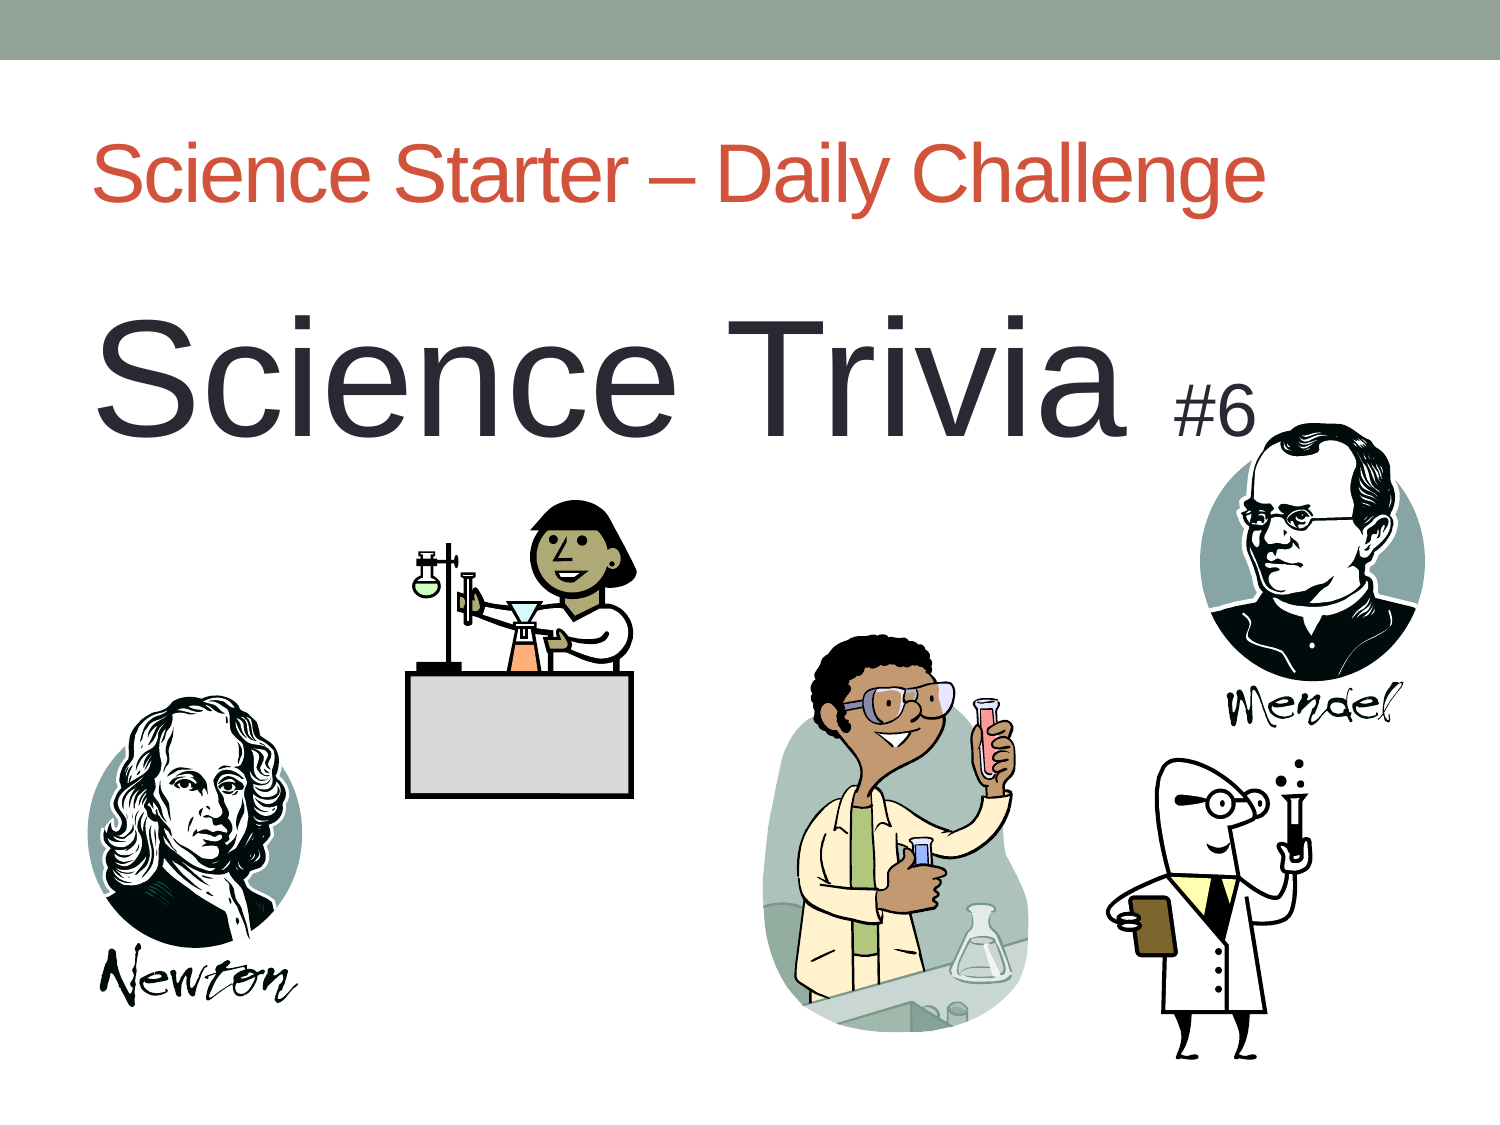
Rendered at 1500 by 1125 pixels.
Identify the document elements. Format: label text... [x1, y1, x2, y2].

title Science Starter – Daily Challenge [75, 87, 1425, 250]
list Science Trivia #6 [75, 262, 1425, 1063]
picture [404, 499, 642, 799]
picture [762, 630, 1034, 1038]
picture [1199, 417, 1426, 729]
picture [87, 692, 303, 1008]
picture [1101, 757, 1313, 1061]
